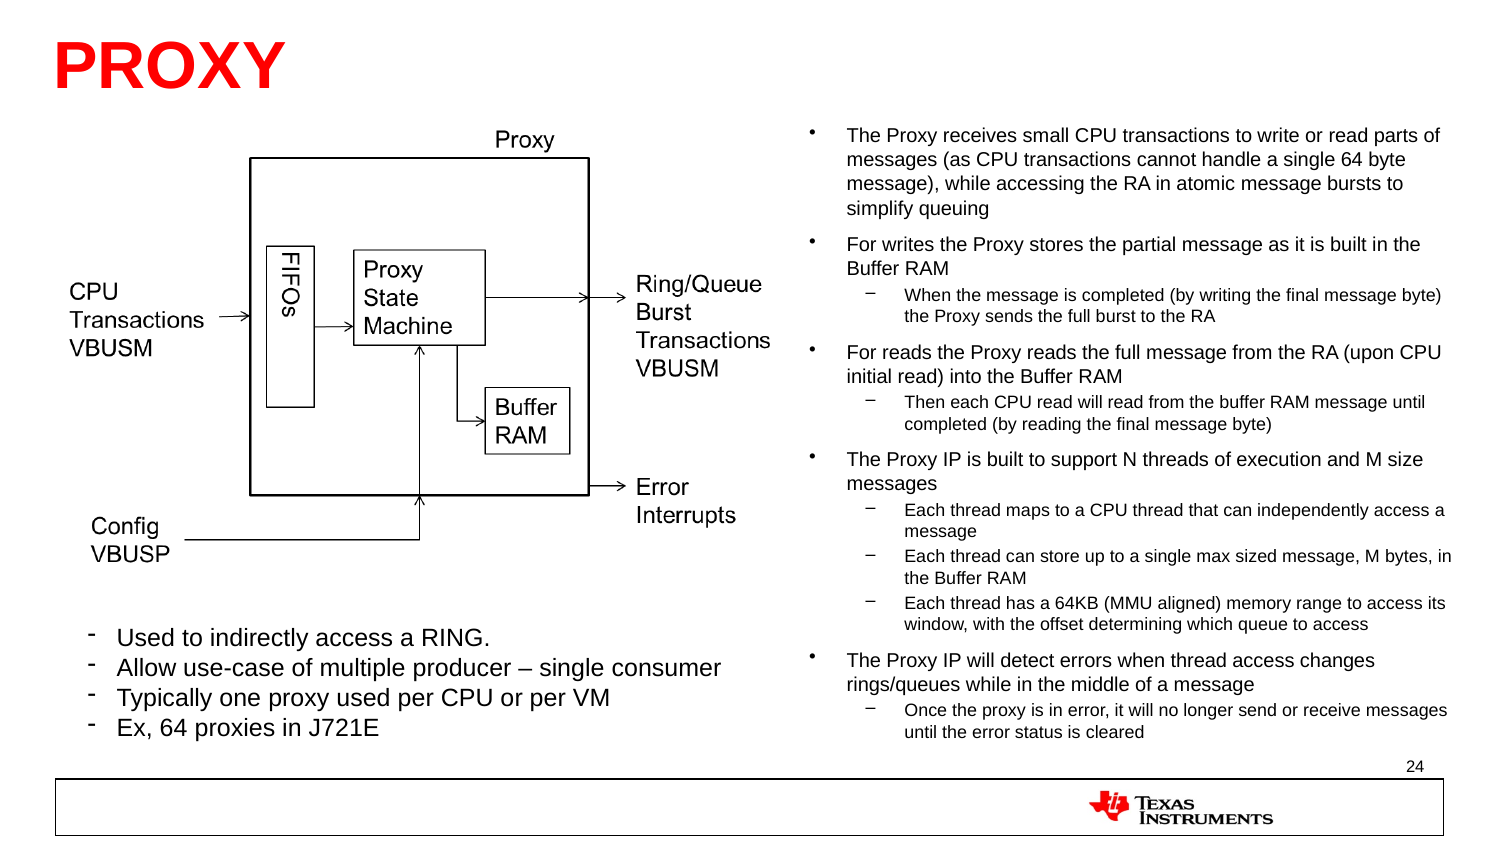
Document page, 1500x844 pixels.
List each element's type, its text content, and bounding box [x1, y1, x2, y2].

slide_number 24 [1089, 747, 1440, 774]
picture [1087, 789, 1274, 825]
list The Proxy receives small CPU transactions to write or read parts of messages (as CPU transactions cannot handle a single 64 byte message), while accessing the RA in atomic message bursts to simplify queuing For writes the Proxy stores the partial message as it is built in the Buffer RAM When the message is completed (by writing the final message byte) the Proxy sends the full burst to the RA For reads the Proxy reads the full message from the RA (upon CPU initial read) into the Buffer RAM Then each CPU read will read from the buffer RAM message until completed (by reading the final message byte) The Proxy IP is built to support N threads of execution and M size messages Each thread maps to a CPU thread that can independently access a message Each thread can store up to a single max sized message, M bytes, in the Buffer RAM Each thread has a 64KB (MMU aligned) memory range to access its window, with the offset determining which queue to access The Proxy IP will detect errors when thread access changes rings/queues while in the middle of a message Once the proxy is in error, it will no longer send or receive messages until the error status is cleared [793, 115, 1469, 759]
title PROXY [37, 17, 1426, 119]
picture [54, 116, 795, 582]
text_box Used to indirectly access a RING. Allow use-case of multiple producer – single consumer Typically one proxy used per CPU or per VM Ex, 64 proxies in J721E [78, 617, 774, 747]
